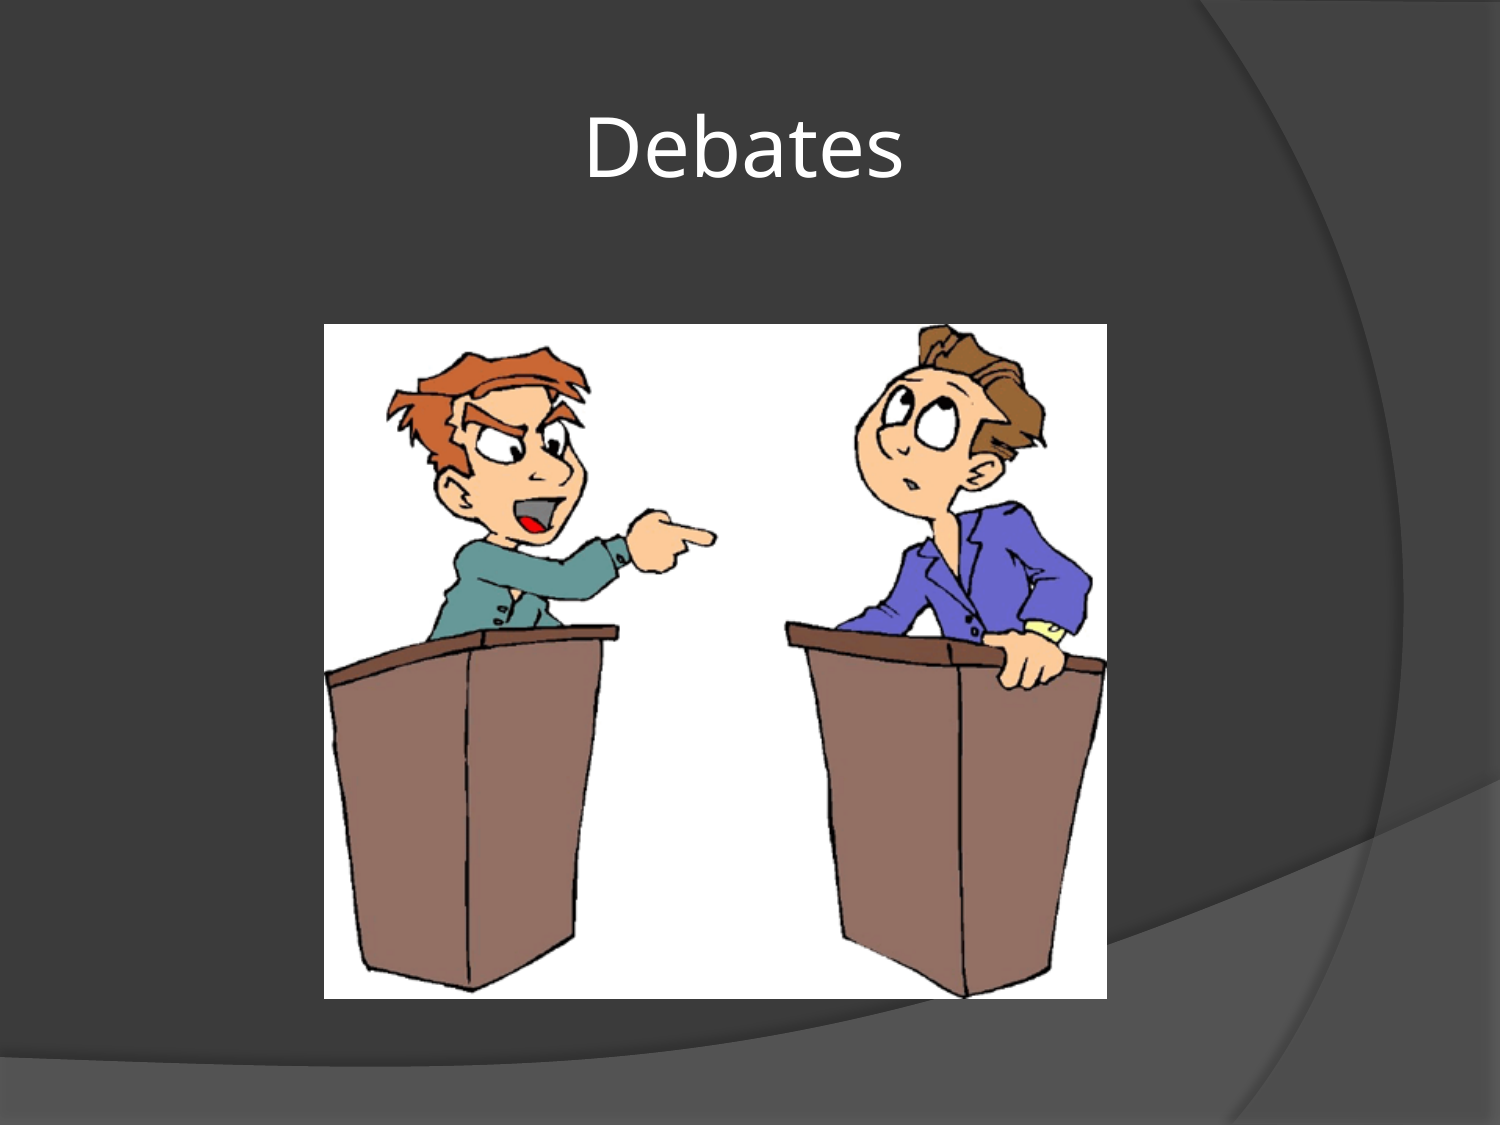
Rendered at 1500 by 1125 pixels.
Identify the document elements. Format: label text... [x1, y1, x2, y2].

picture [324, 324, 1107, 999]
title Debates [75, 45, 1301, 233]
